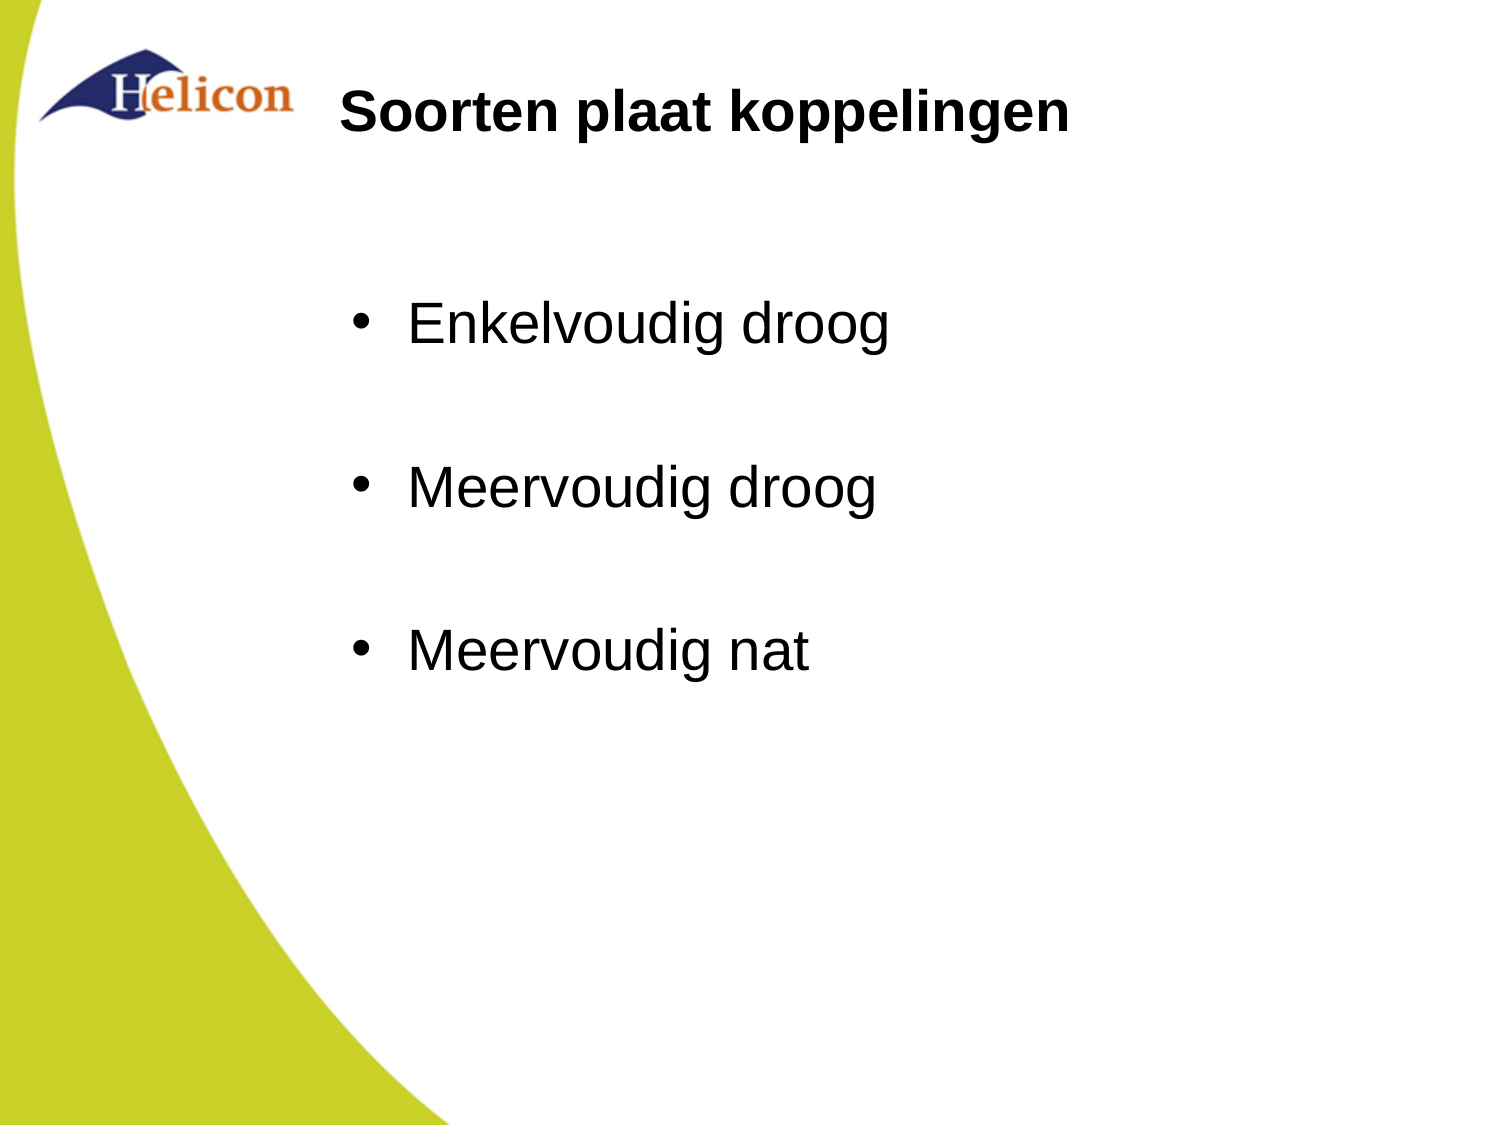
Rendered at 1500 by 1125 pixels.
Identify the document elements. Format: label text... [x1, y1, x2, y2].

title Soorten plaat koppelingen [324, 54, 1415, 161]
list Enkelvoudig droog Meervoudig droog Meervoudig nat [336, 196, 1425, 1005]
picture [0, 0, 1500, 1125]
